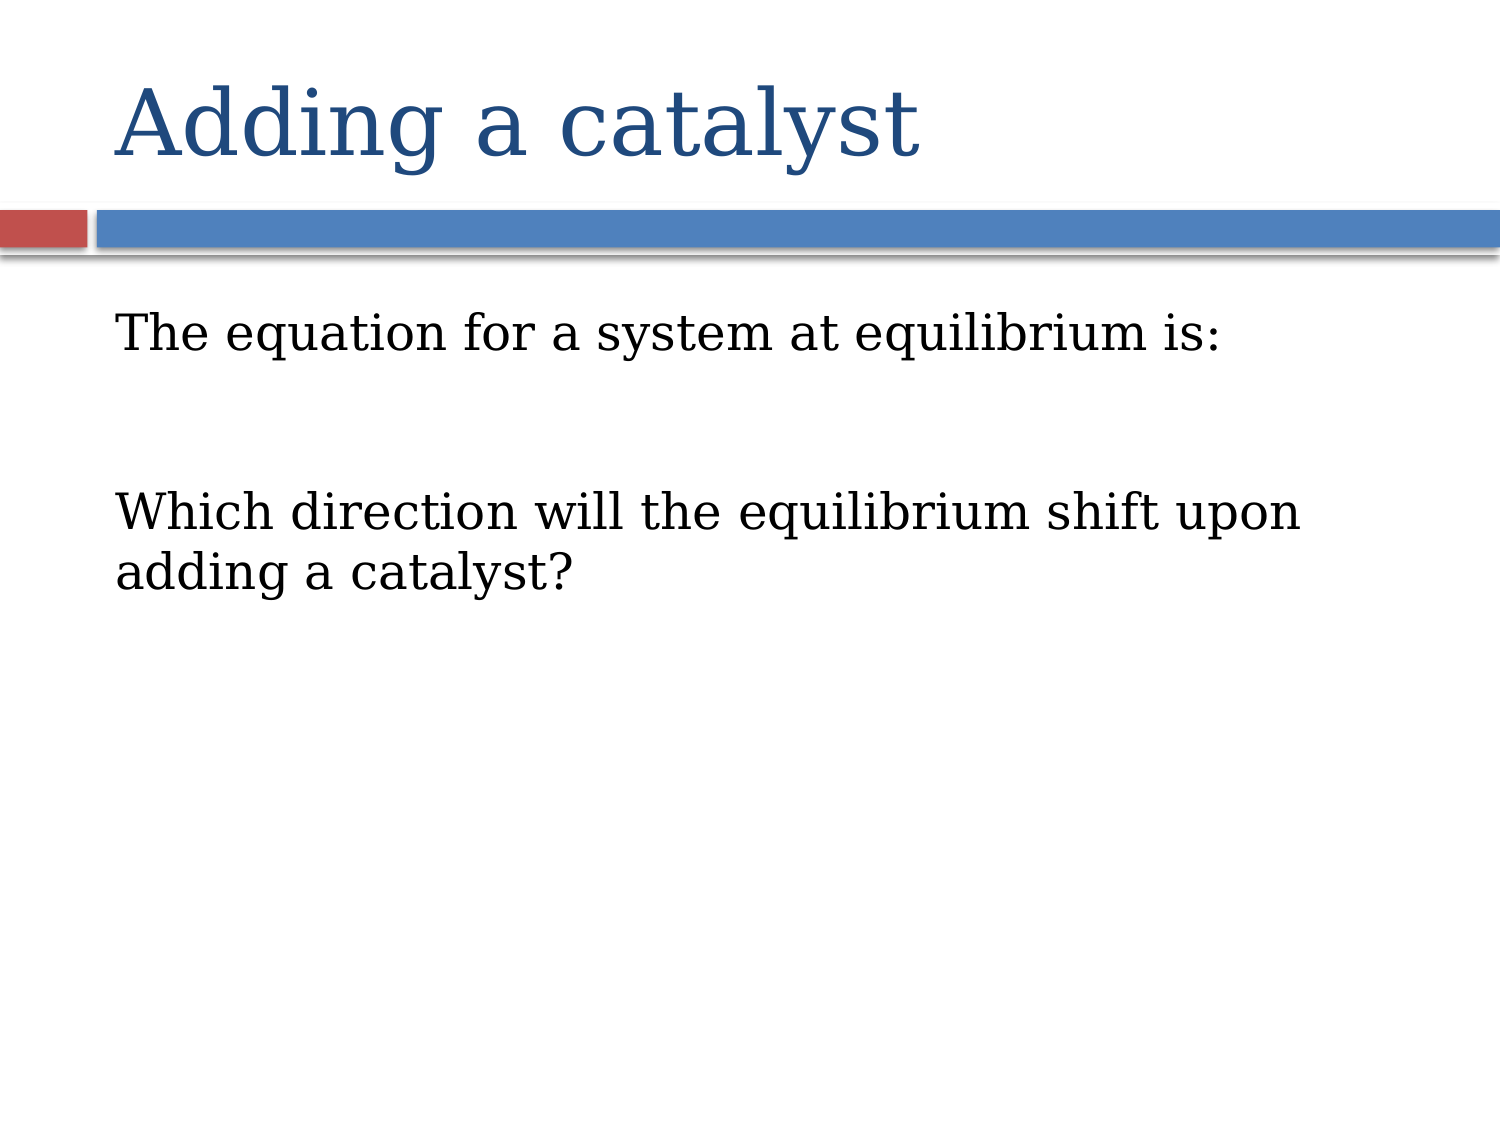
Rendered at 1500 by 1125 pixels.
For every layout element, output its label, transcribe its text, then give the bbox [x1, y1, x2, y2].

title Adding a catalyst [100, 37, 1438, 200]
